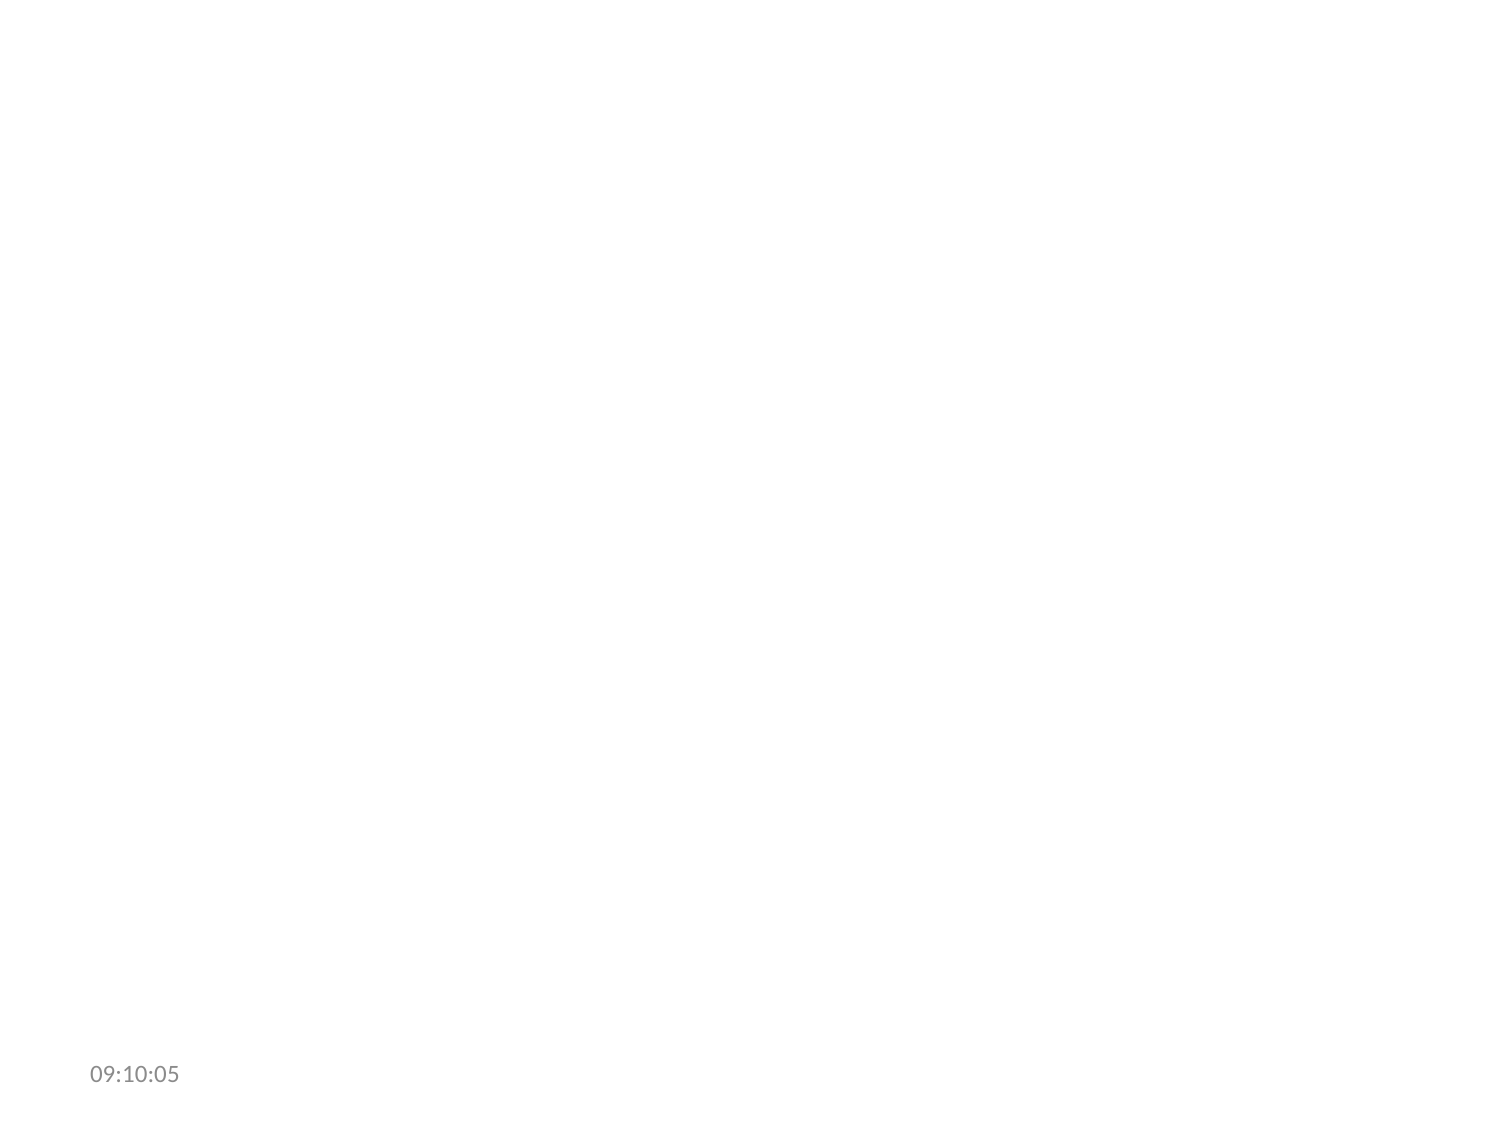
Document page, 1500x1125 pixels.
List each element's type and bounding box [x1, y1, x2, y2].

slide_number [75, 1042, 425, 1103]
